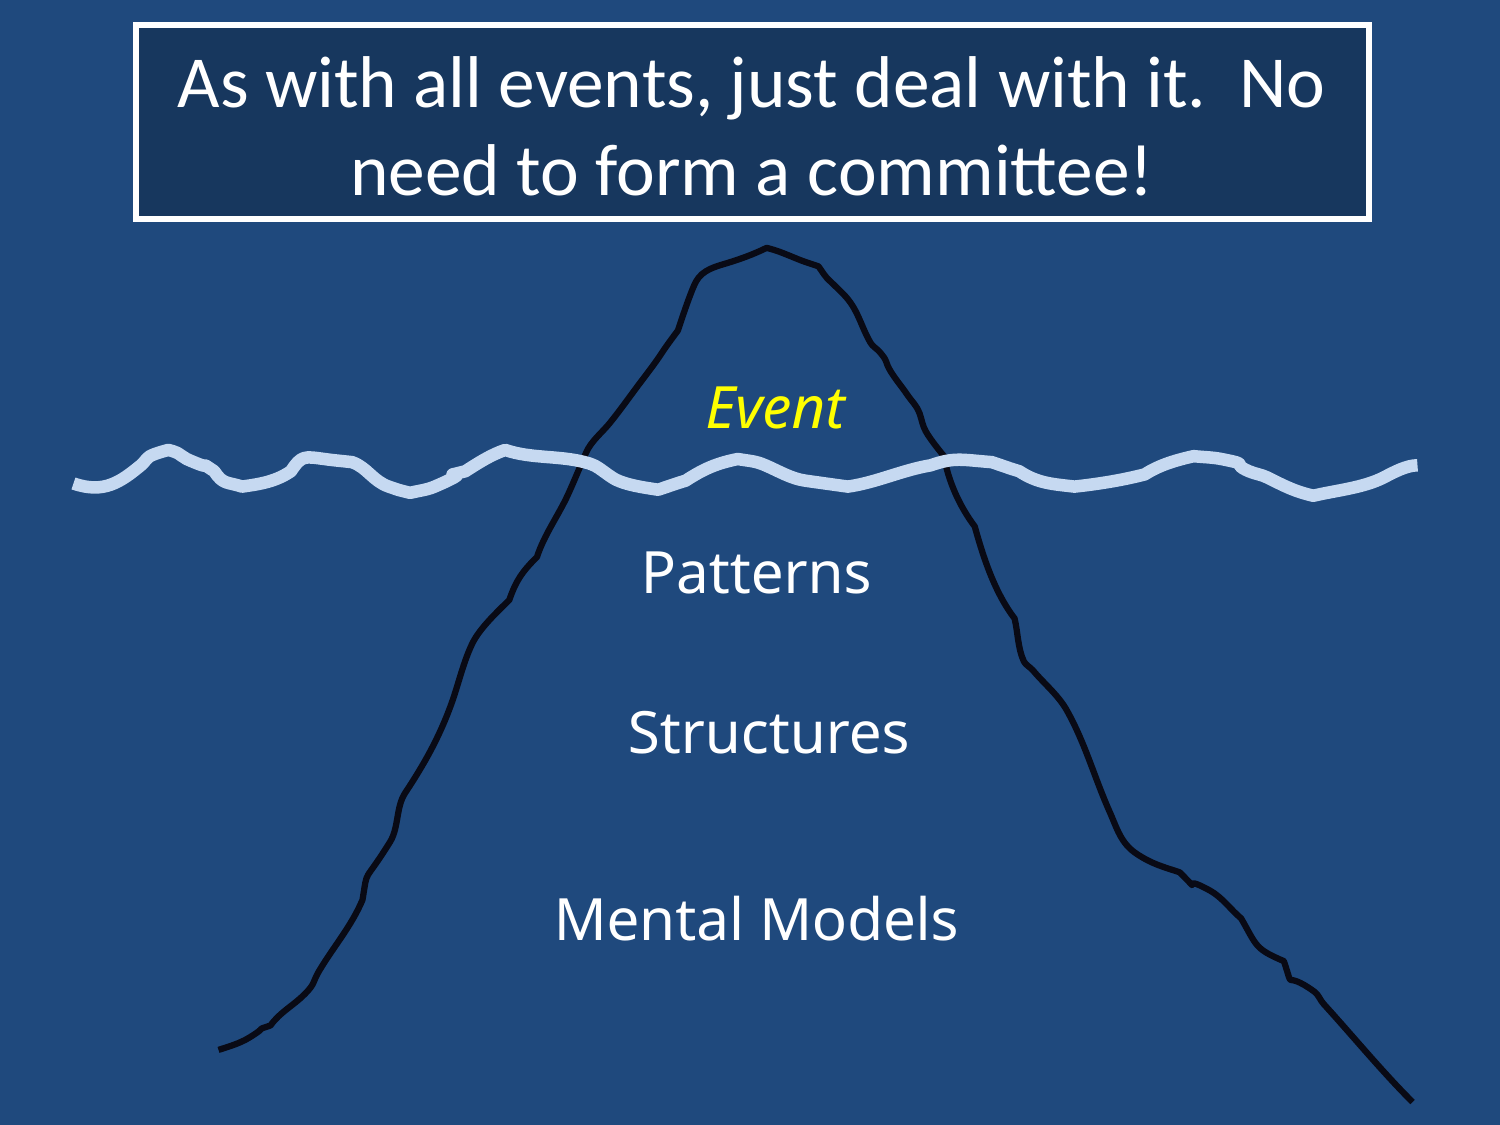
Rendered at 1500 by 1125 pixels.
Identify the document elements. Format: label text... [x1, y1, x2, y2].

text_box [655, 247, 887, 362]
text_box [582, 369, 945, 476]
text_box Patterns [574, 527, 938, 613]
title As with all events, just deal with it. No need to form a committee! [135, 24, 1369, 219]
text_box Mental Models [512, 875, 1000, 960]
text_box [73, 449, 1418, 496]
text_box [218, 738, 1413, 1103]
text_box [456, 472, 1049, 687]
text_box Structures [437, 687, 1100, 773]
text_box Event [650, 362, 900, 448]
